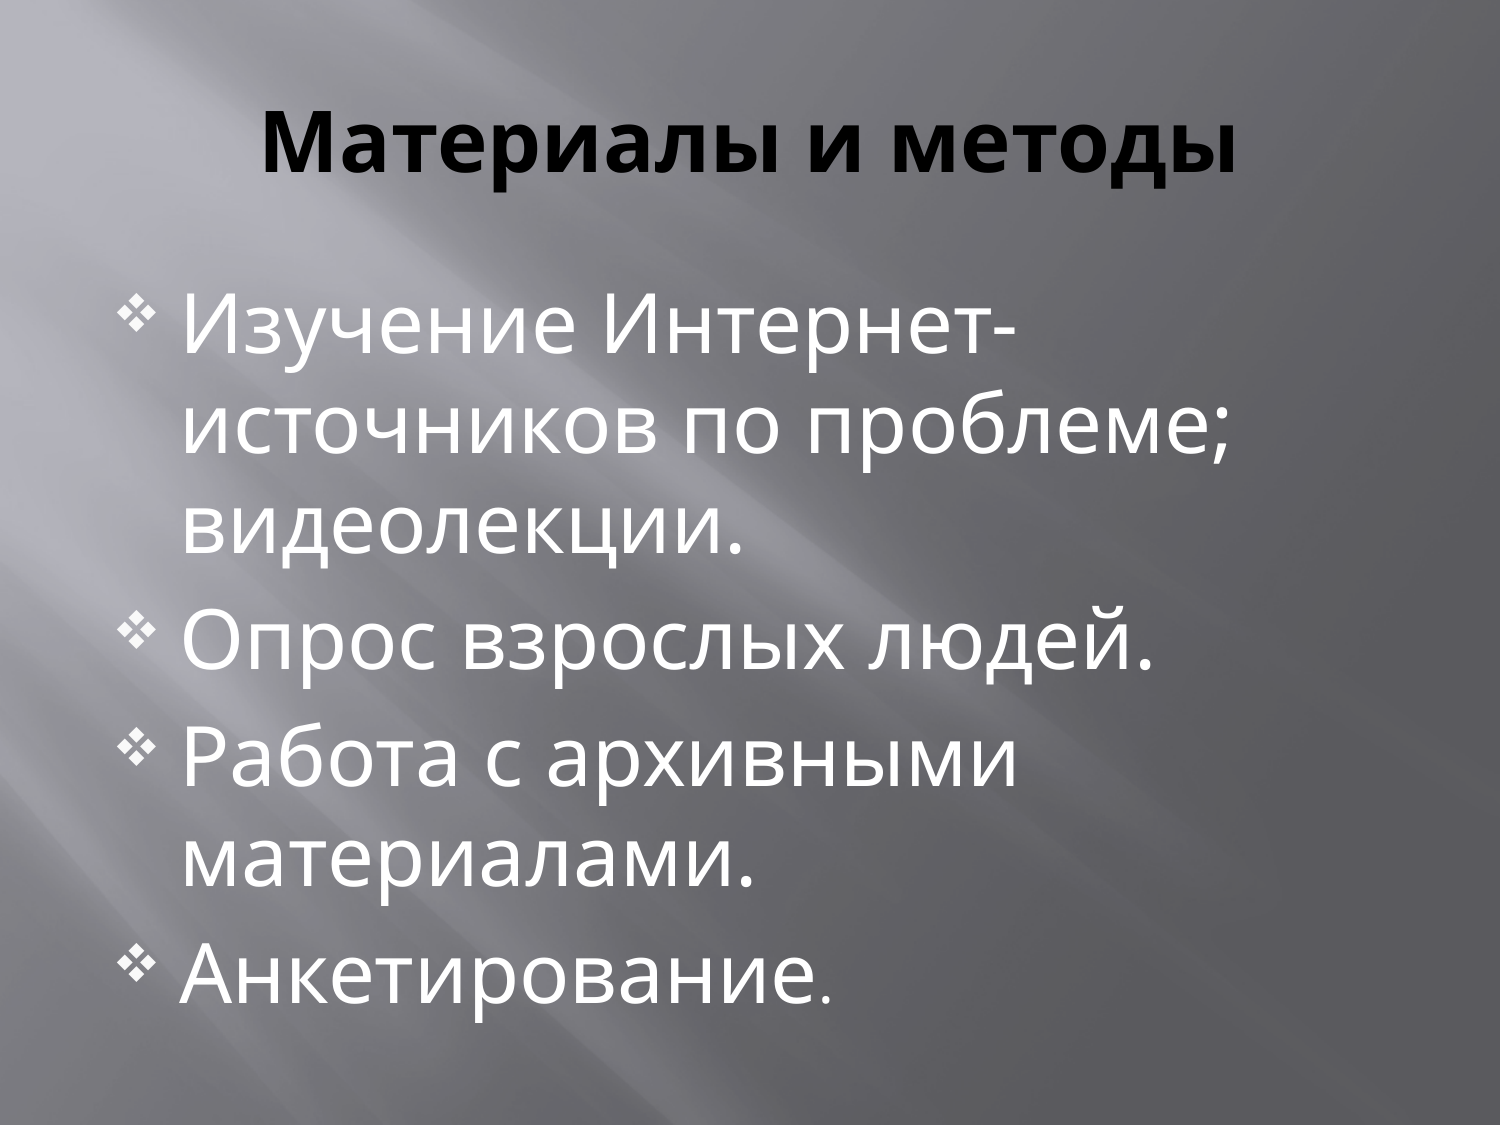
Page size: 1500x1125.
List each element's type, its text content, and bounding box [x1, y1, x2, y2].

list Изучение Интернет-источников по проблеме; видеолекции. Опрос взрослых людей. Работа с архивными материалами. Анкетирование. [75, 262, 1425, 1035]
title Материалы и методы [75, 45, 1425, 233]
